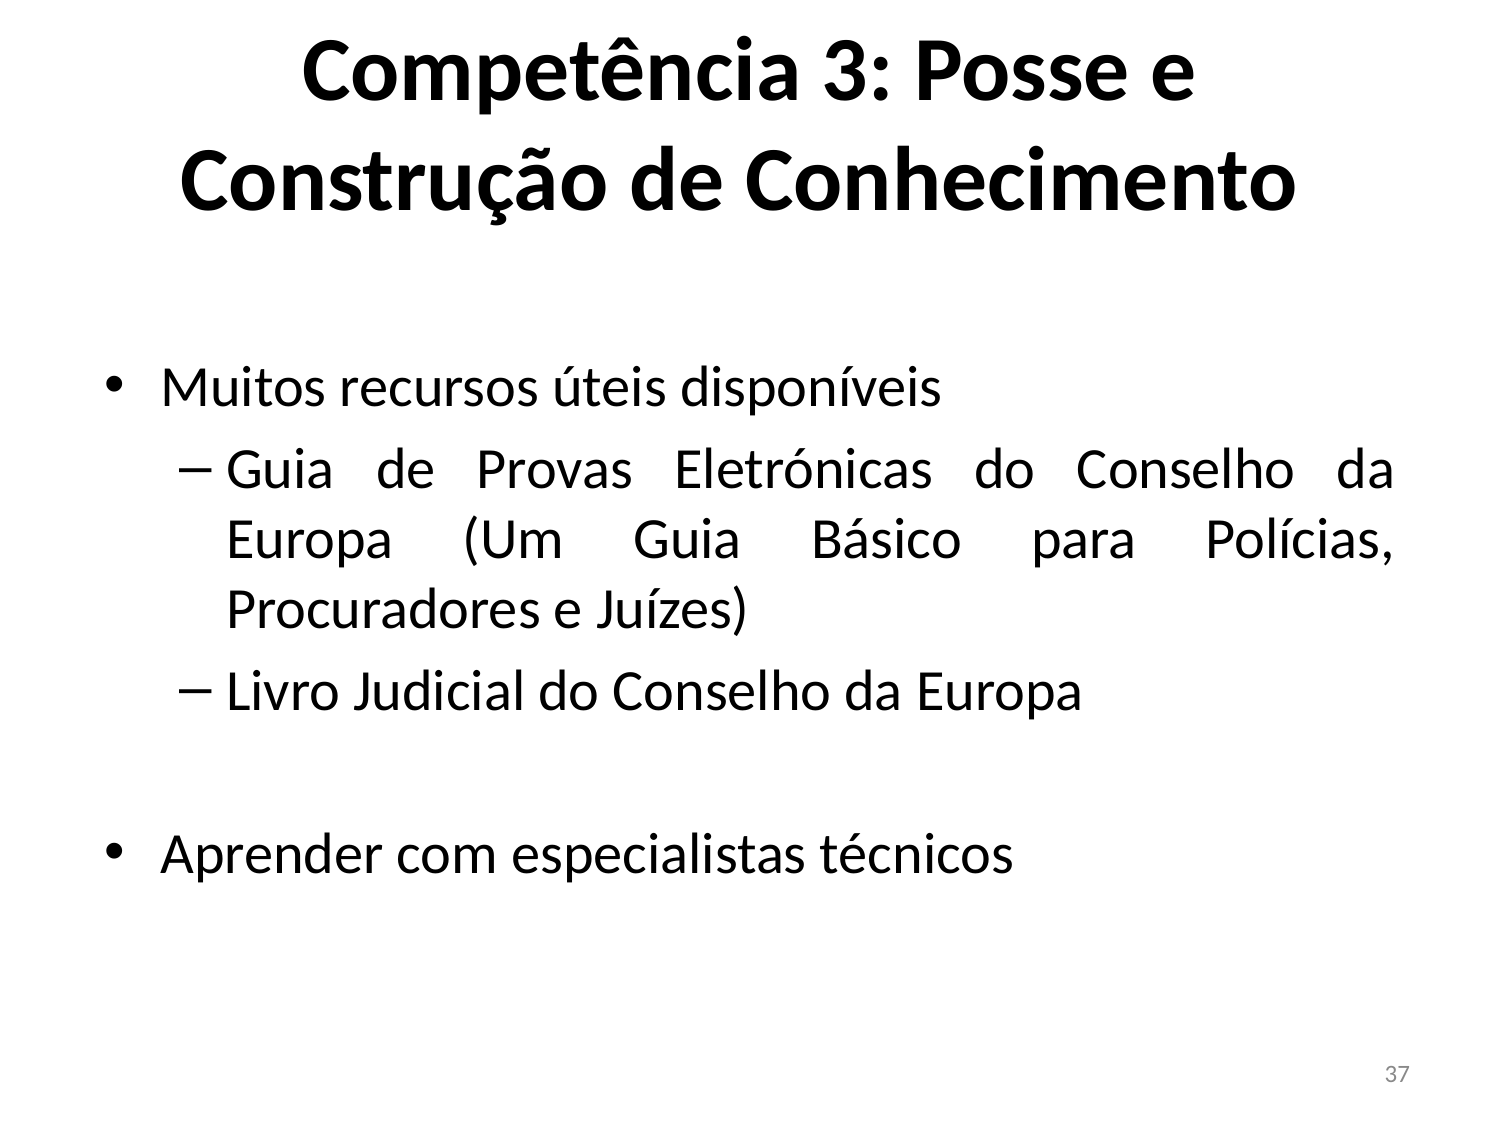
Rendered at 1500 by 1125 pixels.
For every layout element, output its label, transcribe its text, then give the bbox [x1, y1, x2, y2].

slide_number 37 [1074, 1042, 1425, 1103]
title Competência 3: Posse e Construção de Conhecimento [75, 24, 1425, 213]
text_box Muitos recursos úteis disponíveis Guia de Provas Eletrónicas do Conselho da Europa (Um Guia Básico para Polícias, Procuradores e Juízes) Livro Judicial do Conselho da Europa Aprender com especialistas técnicos [89, 249, 1411, 1019]
